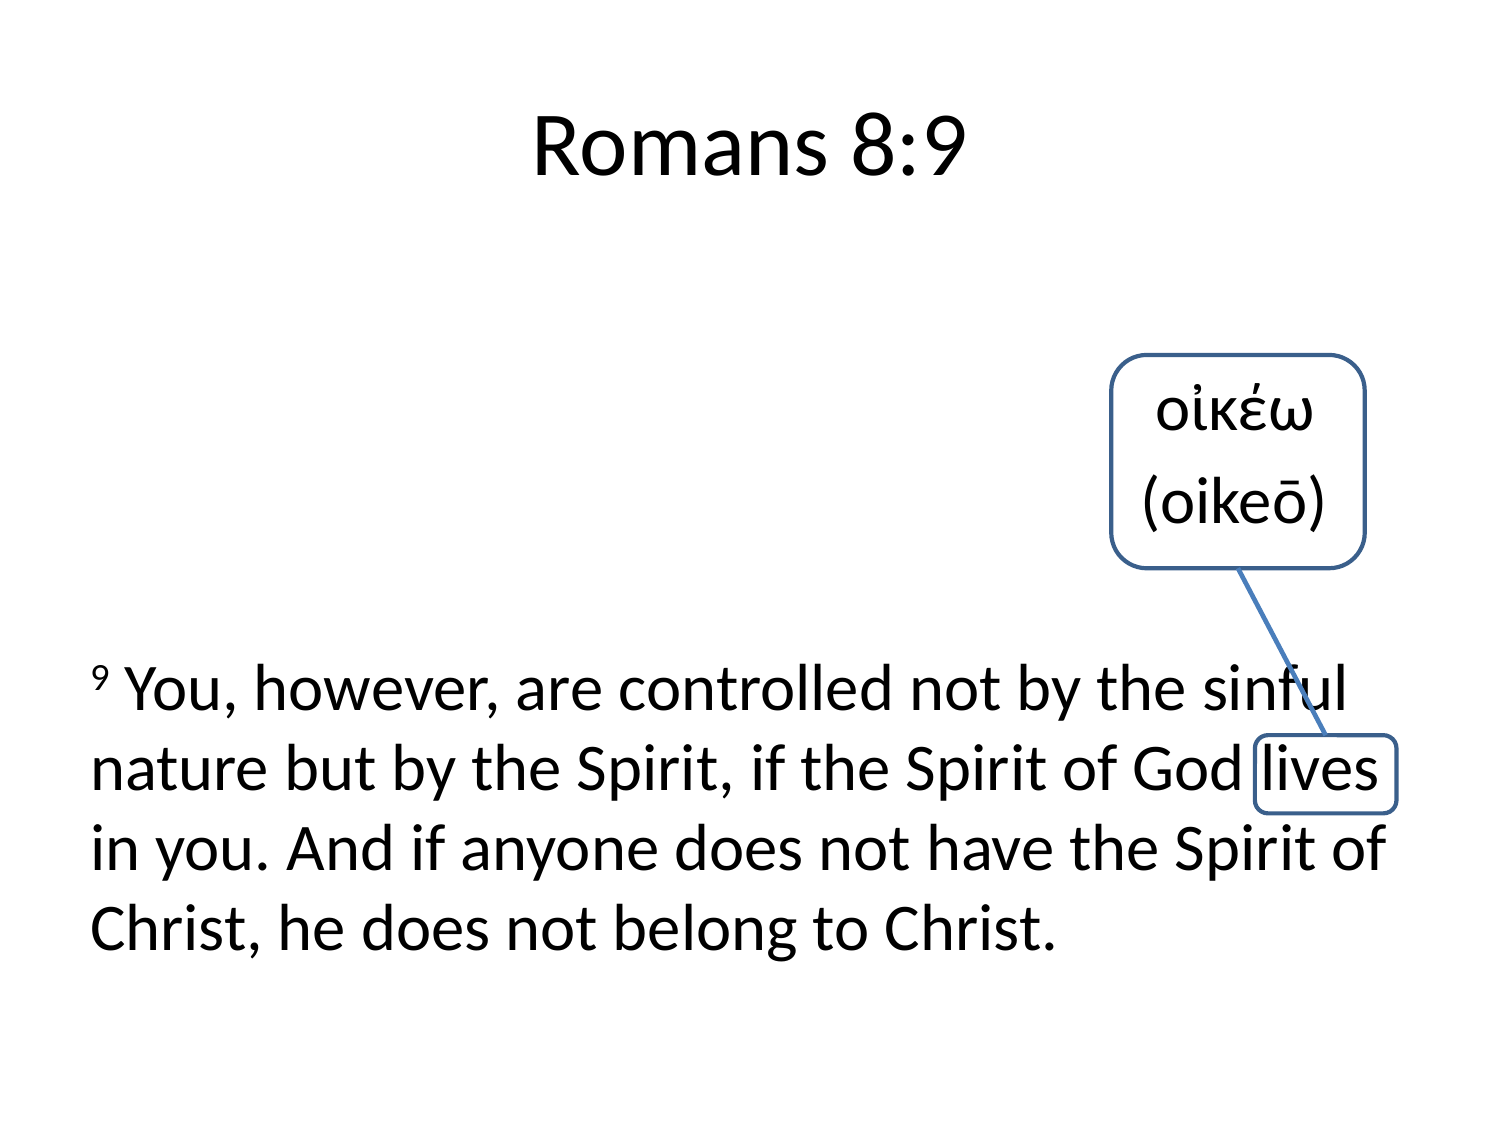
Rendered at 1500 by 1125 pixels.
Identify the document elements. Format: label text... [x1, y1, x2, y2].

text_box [1237, 567, 1326, 736]
list οἰκέω (oikeō) 9 You, however, are controlled not by the sinful nature but by the Spirit, if the Spirit of God lives in you. And if anyone does not have the Spirit of Christ, he does not belong to Christ. [75, 262, 1425, 1005]
text_box [1252, 733, 1399, 816]
title Romans 8:9 [75, 45, 1425, 233]
text_box [1109, 352, 1367, 571]
